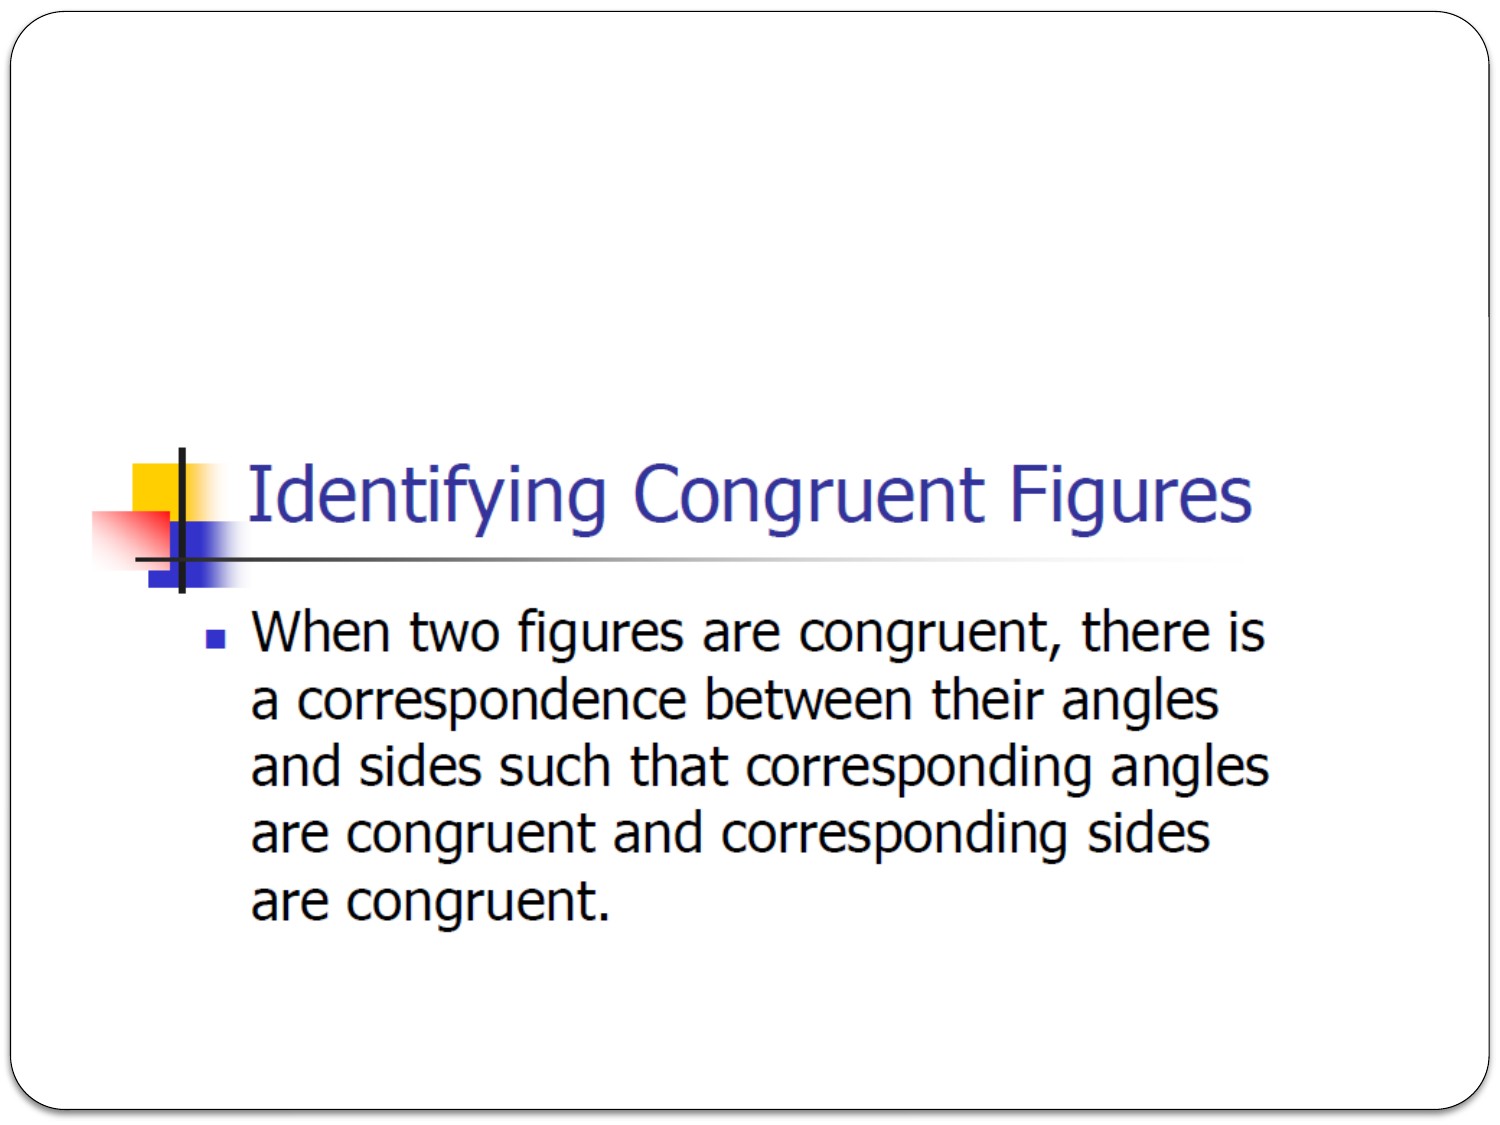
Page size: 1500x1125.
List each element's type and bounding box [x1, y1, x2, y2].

list [74, 374, 1351, 993]
